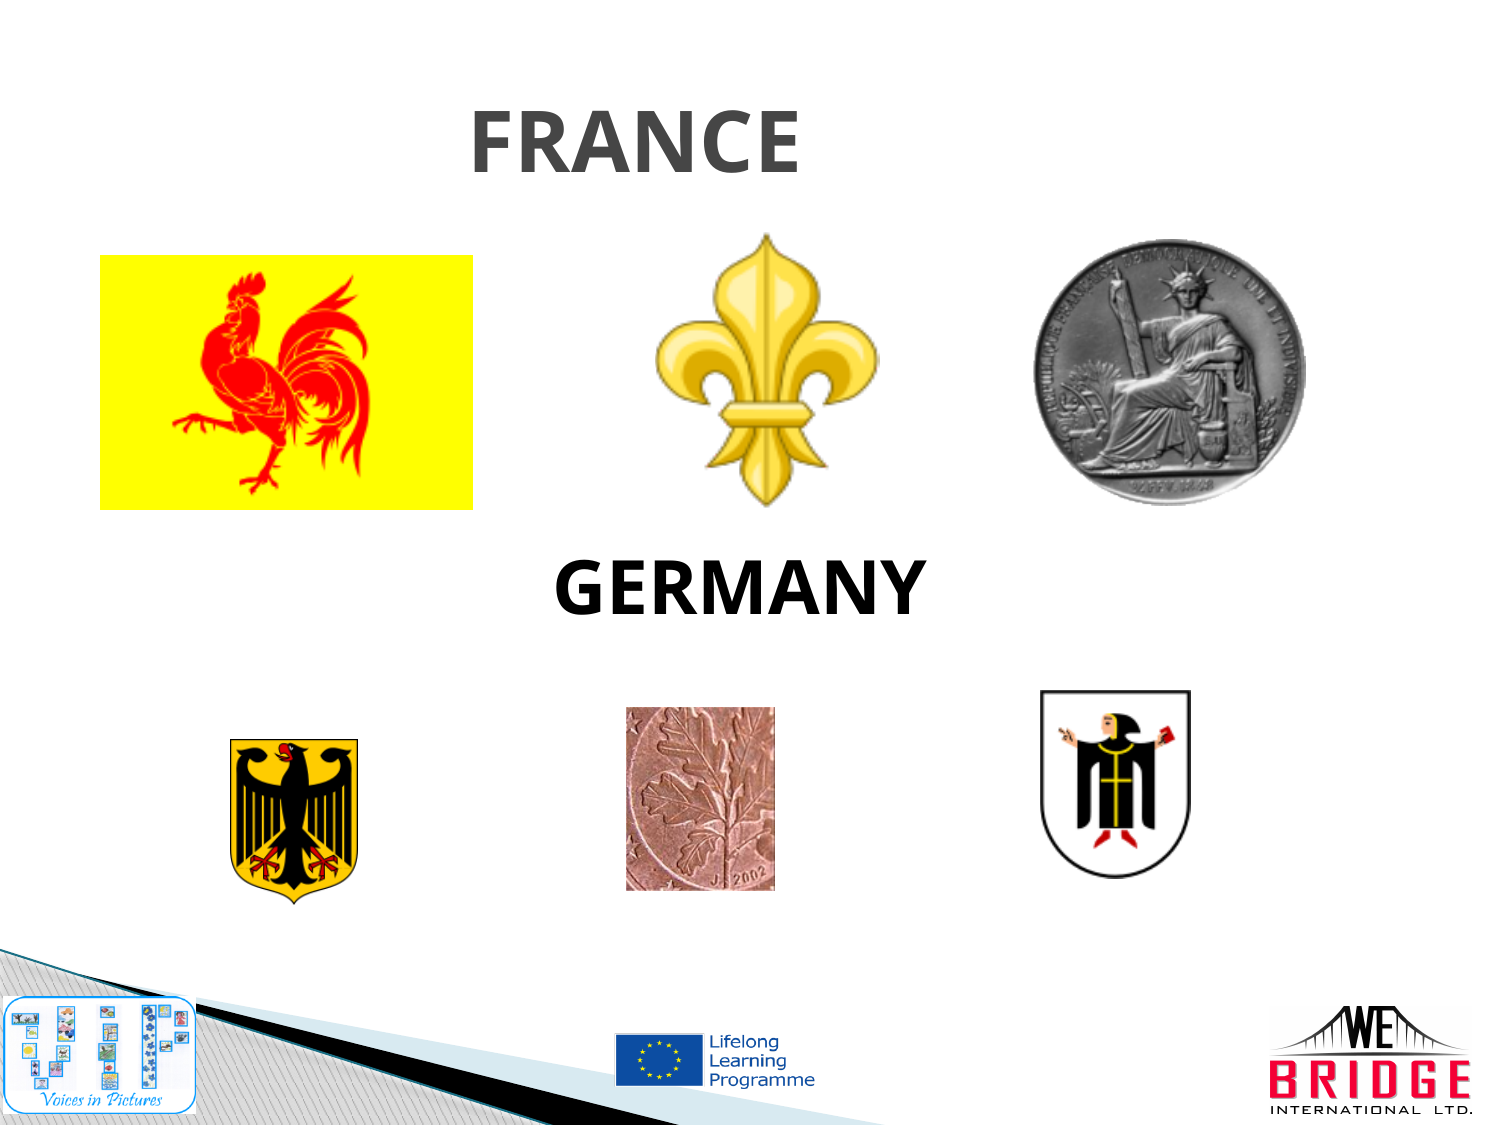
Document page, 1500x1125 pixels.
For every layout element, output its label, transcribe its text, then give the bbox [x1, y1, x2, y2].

picture [2, 995, 196, 1115]
title FRANCE [75, 45, 1425, 233]
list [100, 255, 473, 510]
picture [608, 1027, 833, 1105]
picture [626, 707, 775, 891]
text_box GERMANY [537, 532, 1013, 637]
picture [1269, 1006, 1473, 1114]
picture [1039, 690, 1191, 880]
picture [655, 231, 881, 510]
picture [229, 739, 358, 906]
picture [1033, 239, 1306, 506]
